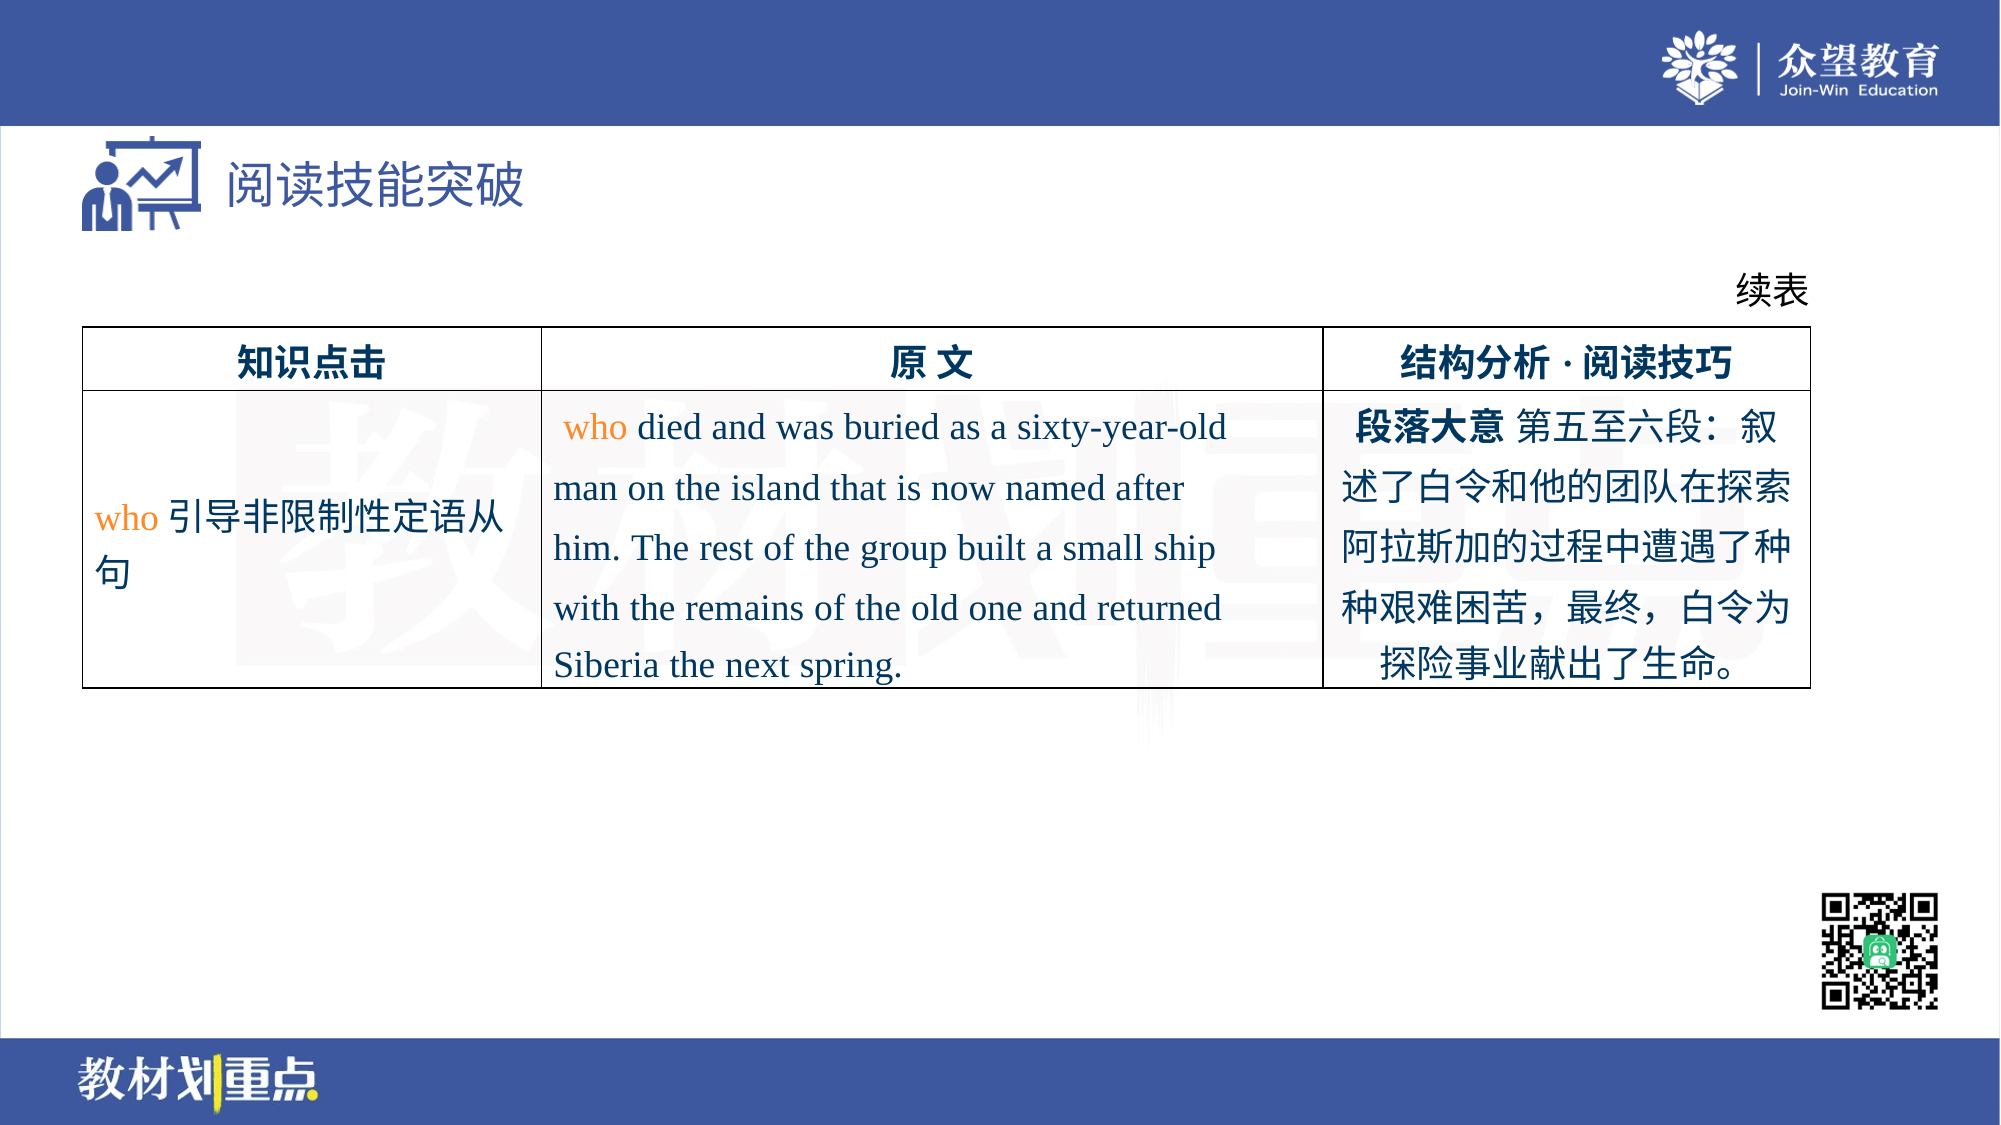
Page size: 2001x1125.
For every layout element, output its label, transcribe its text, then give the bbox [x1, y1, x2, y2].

picture [0, 0, 2000, 1125]
table_cell who died and was buried as a sixty-year-old man on the island that is now named after him. The rest of the group built a small ship with the remains of the old one and returned Siberia the next spring. [542, 391, 1322, 687]
table_cell who引导非限制性定语从 句 [83, 391, 541, 687]
table_header 知识点击 [83, 328, 541, 390]
text_box 续表 [1734, 247, 1811, 312]
table_header 结构分析·阅读技巧 [1324, 328, 1810, 390]
table_cell 段落大意 第五至六段：叙 述了白令和他的团队在探索 阿拉斯加的过程中遭遇了种 种艰难困苦，最终，白令为 探险事业献出了生命。 [1324, 391, 1810, 687]
table_header 原 文 [542, 328, 1322, 390]
